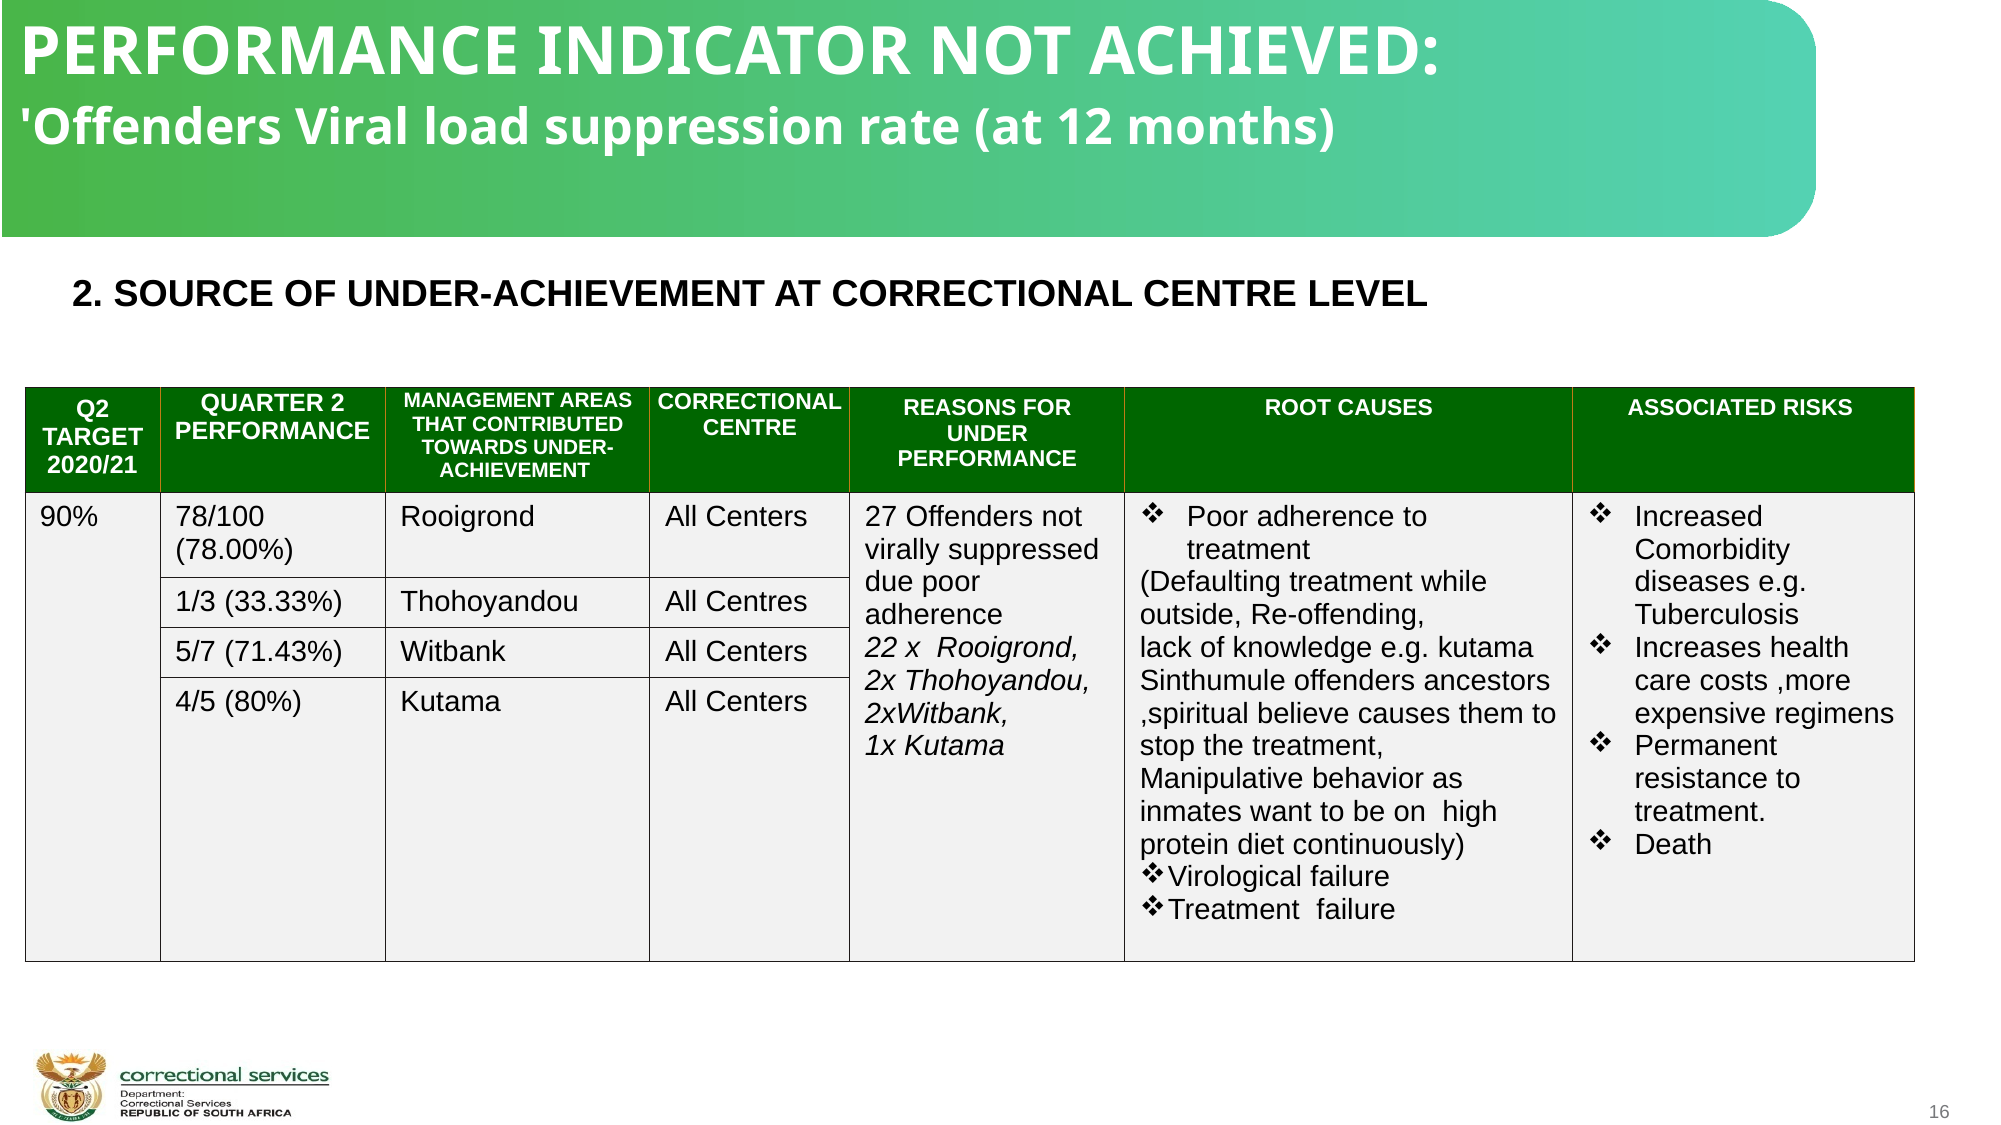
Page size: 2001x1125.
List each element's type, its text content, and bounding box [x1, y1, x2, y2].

table_header QUARTER 2 PERFORMANCE [161, 388, 385, 492]
table_cell Rooigrond [386, 493, 649, 577]
table_header CORRECTIONAL CENTRE [650, 388, 849, 492]
table_cell All Centres [650, 578, 849, 627]
table_header REASONS FOR UNDER PERFORMANCE [850, 388, 1124, 492]
table_cell All Centers [650, 493, 849, 577]
table_cell 4/5 (80%) [161, 678, 385, 961]
table_cell 1/3 (33.33%) [161, 578, 385, 627]
table_cell 27 Offenders not virally suppressed due poor adherence 22 x Rooigrond, 2x Thohoyandou, 2xWitbank, 1x Kutama [850, 493, 1124, 961]
table_cell Thohoyandou [386, 578, 649, 627]
table_cell Kutama [386, 678, 649, 961]
text_box 2. SOURCE OF UNDER-ACHIEVEMENT AT CORRECTIONAL CENTRE LEVEL [4, 261, 1505, 322]
picture [33, 1049, 332, 1123]
table_header ROOT CAUSES [1125, 388, 1572, 492]
table_cell Poor adherence to treatment (Defaulting treatment while outside, Re-offending, lack of knowledge e.g. kutama Sinthumule offenders ancestors ,spiritual believe causes them to stop the treatment, Manipulative behavior as inmates want to be on high protein diet continuously) Virological failure Treatment failure [1125, 493, 1572, 961]
text_box [2, 0, 1816, 237]
table_cell 5/7 (71.43%) [161, 628, 385, 677]
table_cell All Centers [650, 678, 849, 961]
table_cell Witbank [386, 628, 649, 677]
table_header MANAGEMENT AREAS THAT CONTRIBUTED TOWARDS UNDER-ACHIEVEMENT [386, 388, 649, 492]
table_header Q2 TARGET 2020/21 [26, 388, 160, 492]
text_box PERFORMANCE INDICATOR NOT ACHIEVED: 'Offenders Viral load suppression rate (at 12 months) [4, 9, 1803, 96]
table_cell 78/100 (78.00%) [161, 493, 385, 577]
table_cell All Centers [650, 628, 849, 677]
table_cell Increased Comorbidity diseases e.g. Tuberculosis Increases health care costs ,more expensive regimens Permanent resistance to treatment. Death [1573, 493, 1914, 961]
table_header ASSOCIATED RISKS [1573, 388, 1914, 492]
table_cell 90% [26, 493, 160, 961]
